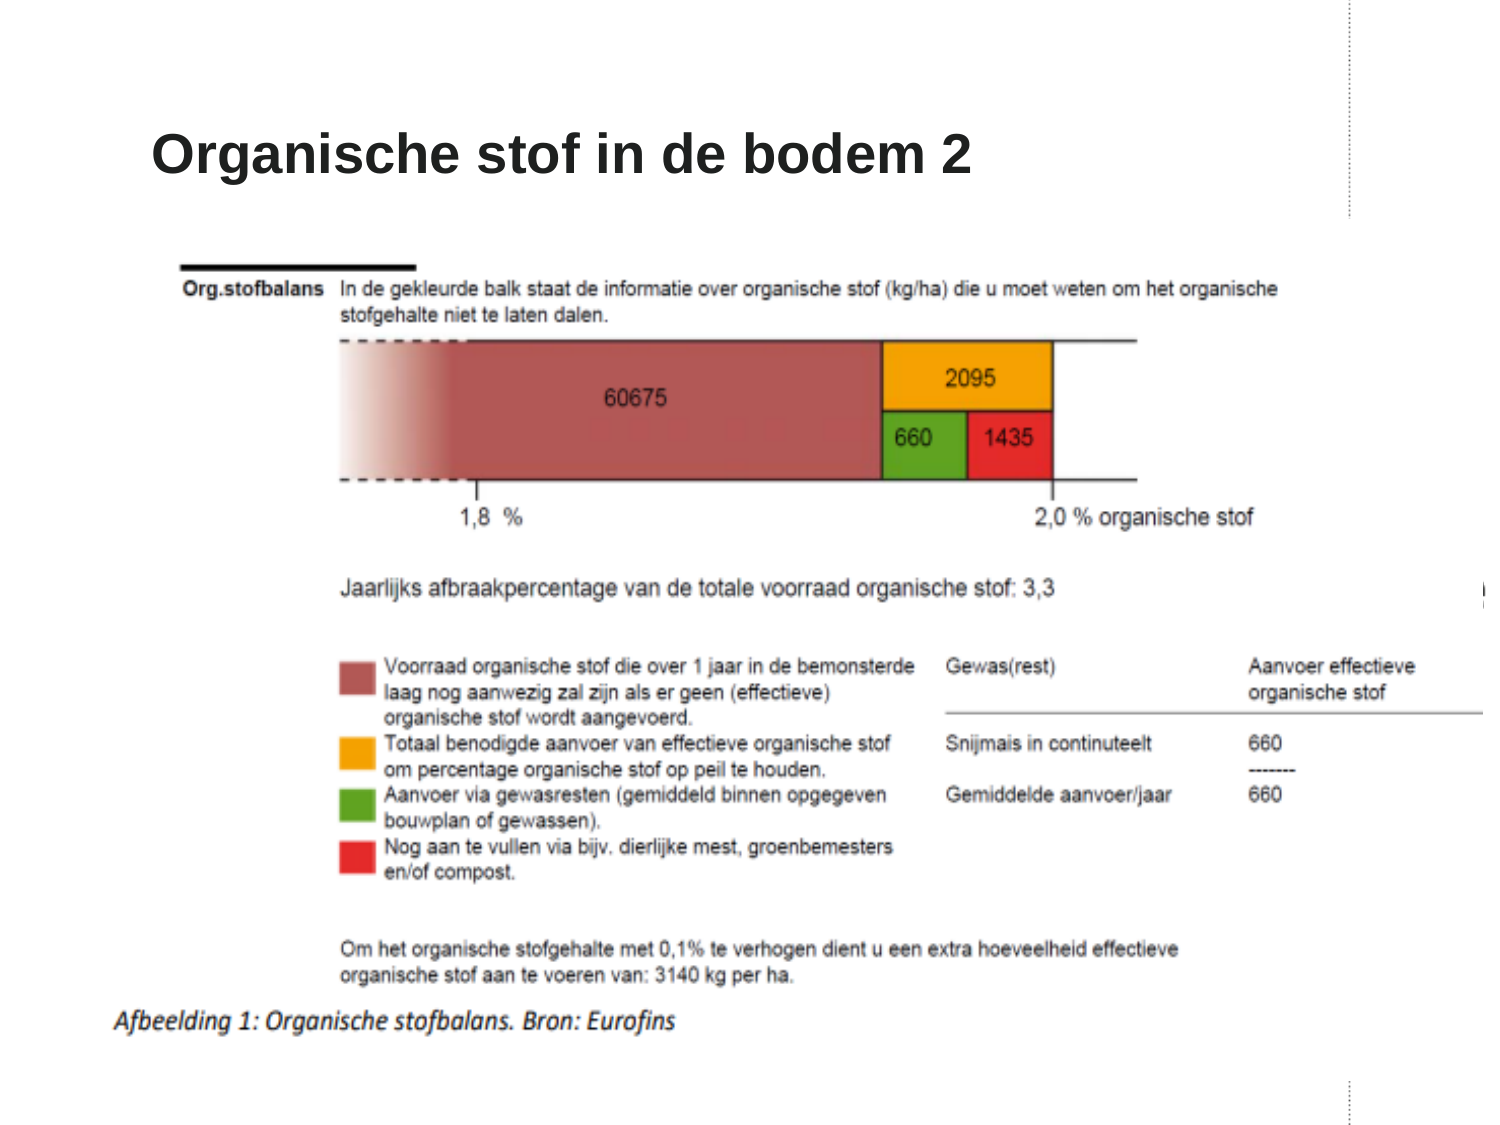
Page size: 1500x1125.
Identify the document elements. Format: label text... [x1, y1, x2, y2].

picture [76, 0, 1500, 1125]
title Organische stof in de bodem 2 [151, 43, 1239, 186]
